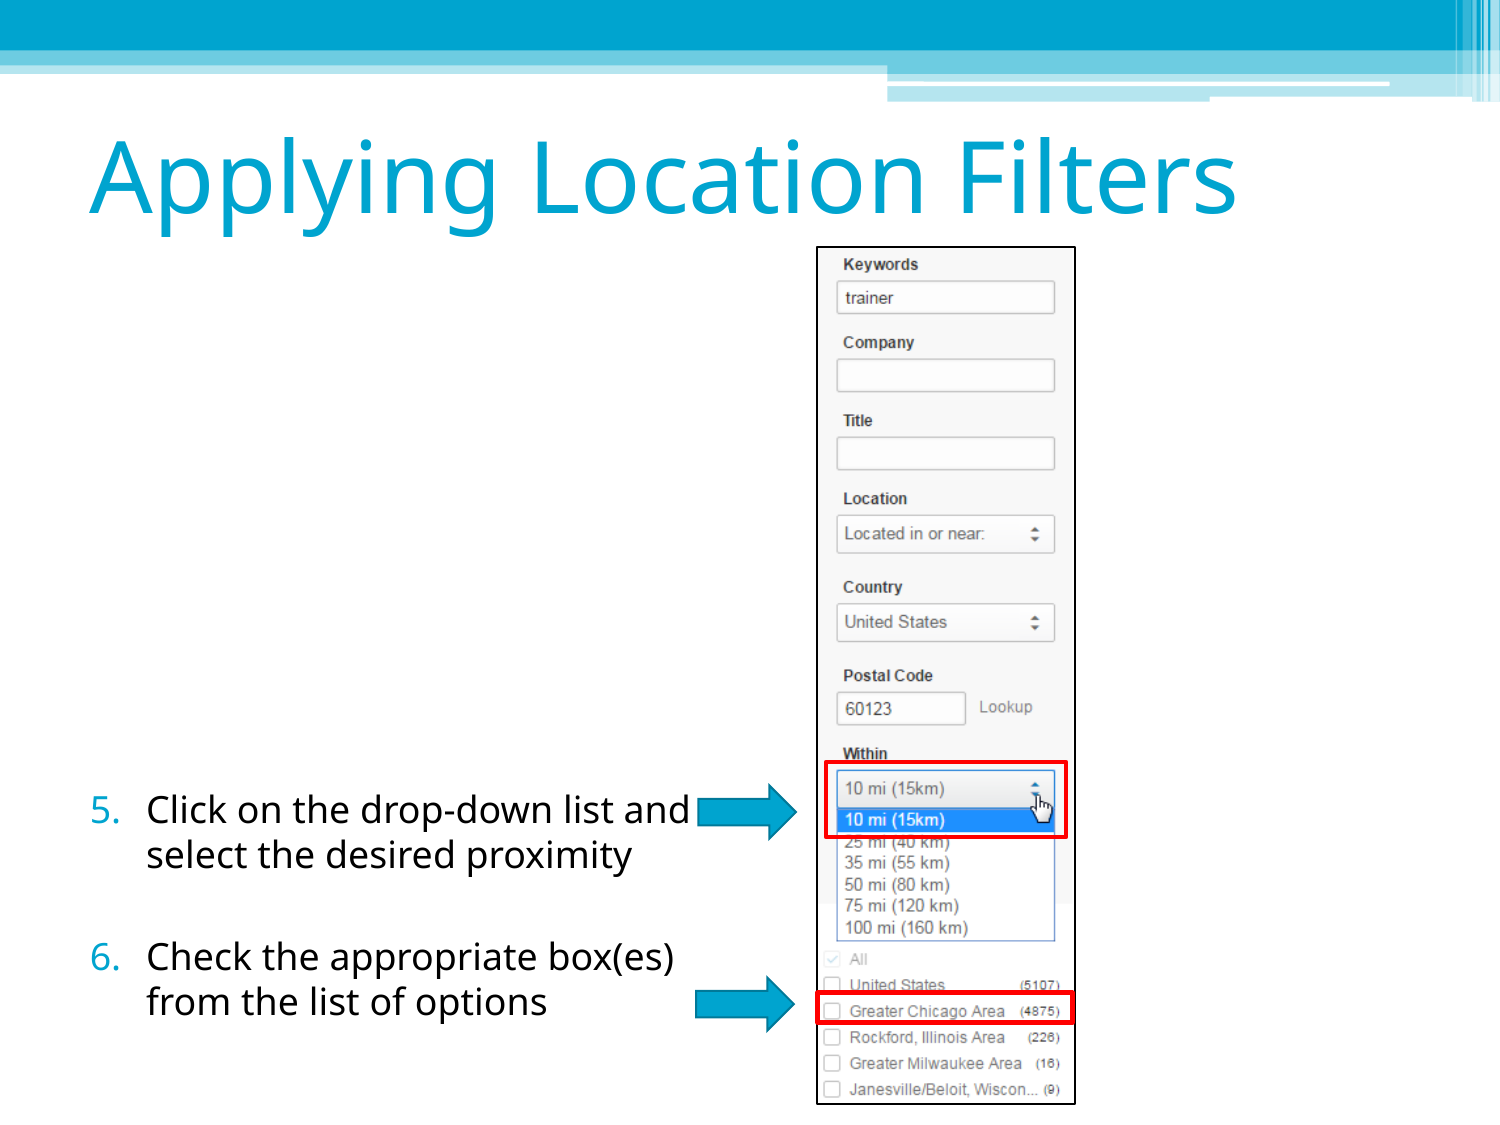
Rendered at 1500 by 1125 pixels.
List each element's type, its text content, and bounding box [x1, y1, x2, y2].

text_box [696, 247, 1075, 1104]
text_box Click on the drop-down list and select the desired proximity Check the appropriate box(es) from the list of options [75, 726, 696, 1031]
title Applying Location Filters [75, 85, 1425, 261]
